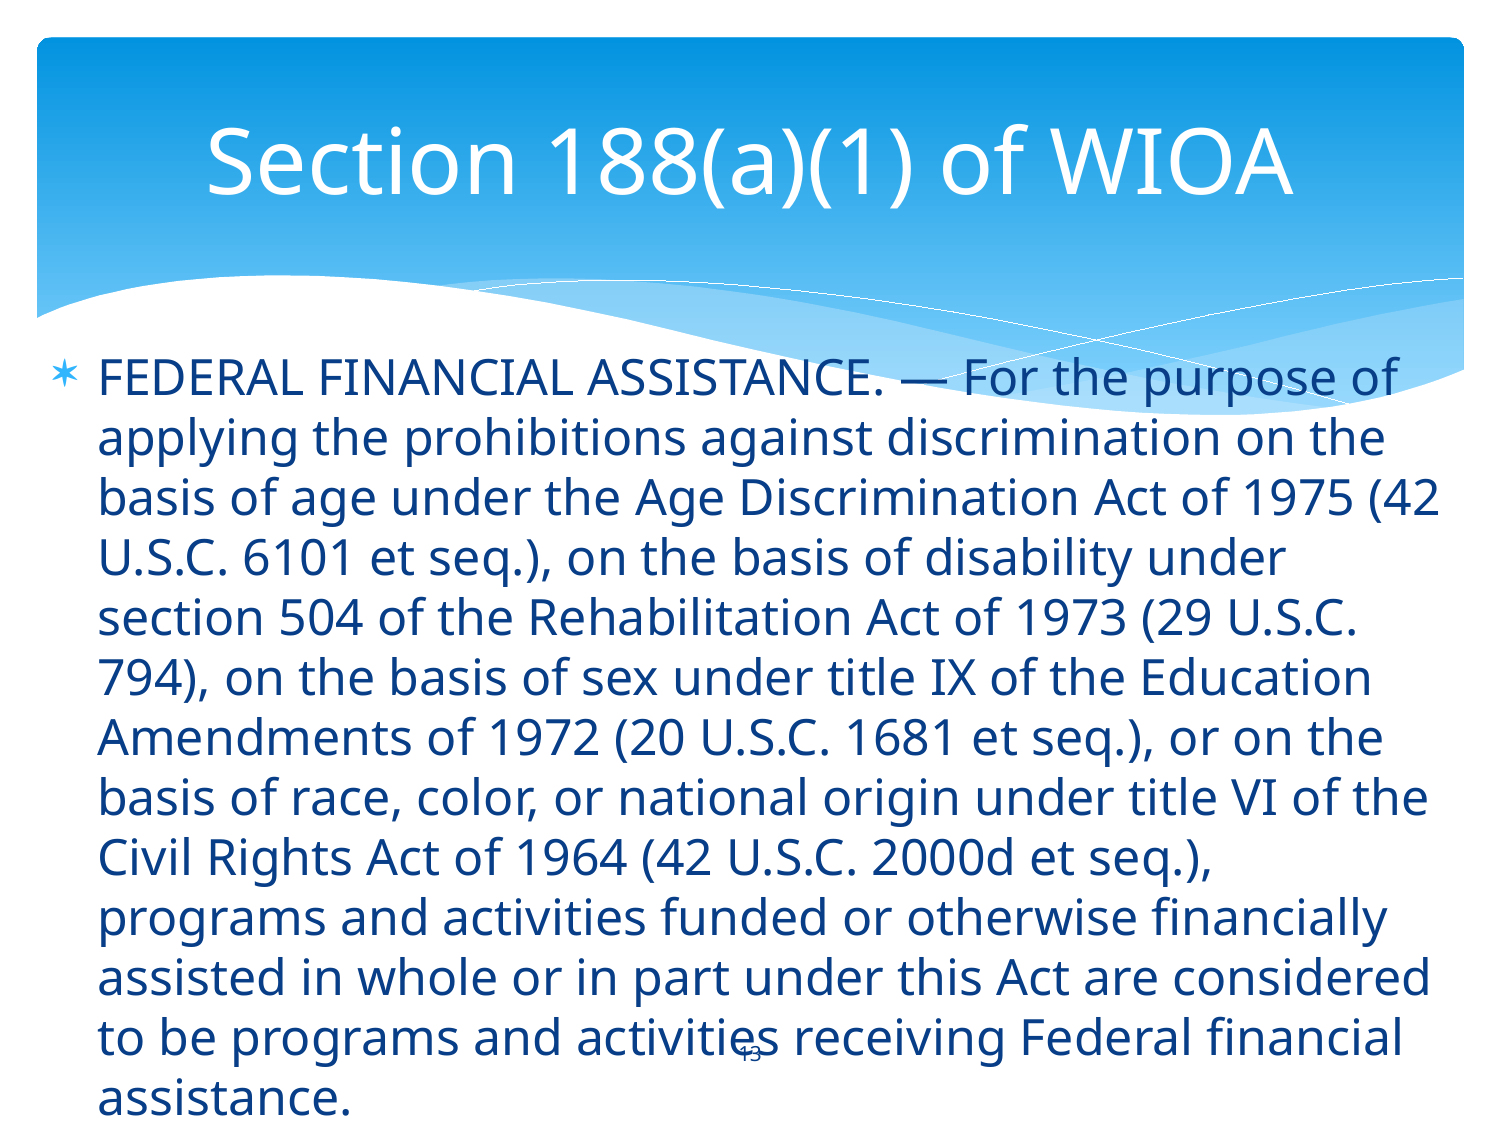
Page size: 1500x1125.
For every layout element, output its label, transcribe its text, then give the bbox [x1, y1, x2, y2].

title Section 188(a)(1) of WIOA [75, 55, 1425, 261]
slide_number 13 [654, 1025, 846, 1086]
list FEDERAL FINANCIAL ASSISTANCE. — For the purpose of applying the prohibitions against discrimination on the basis of age under the Age Discrimination Act of 1975 (42 U.S.C. 6101 et seq.), on the basis of disability under section 504 of the Rehabilitation Act of 1973 (29 U.S.C. 794), on the basis of sex under title IX of the Education Amendments of 1972 (20 U.S.C. 1681 et seq.), or on the basis of race, color, or national origin under title VI of the Civil Rights Act of 1964 (42 U.S.C. 2000d et seq.), programs and activities funded or otherwise financially assisted in whole or in part under this Act are considered to be programs and activities receiving Federal financial assistance. [37, 337, 1463, 1063]
